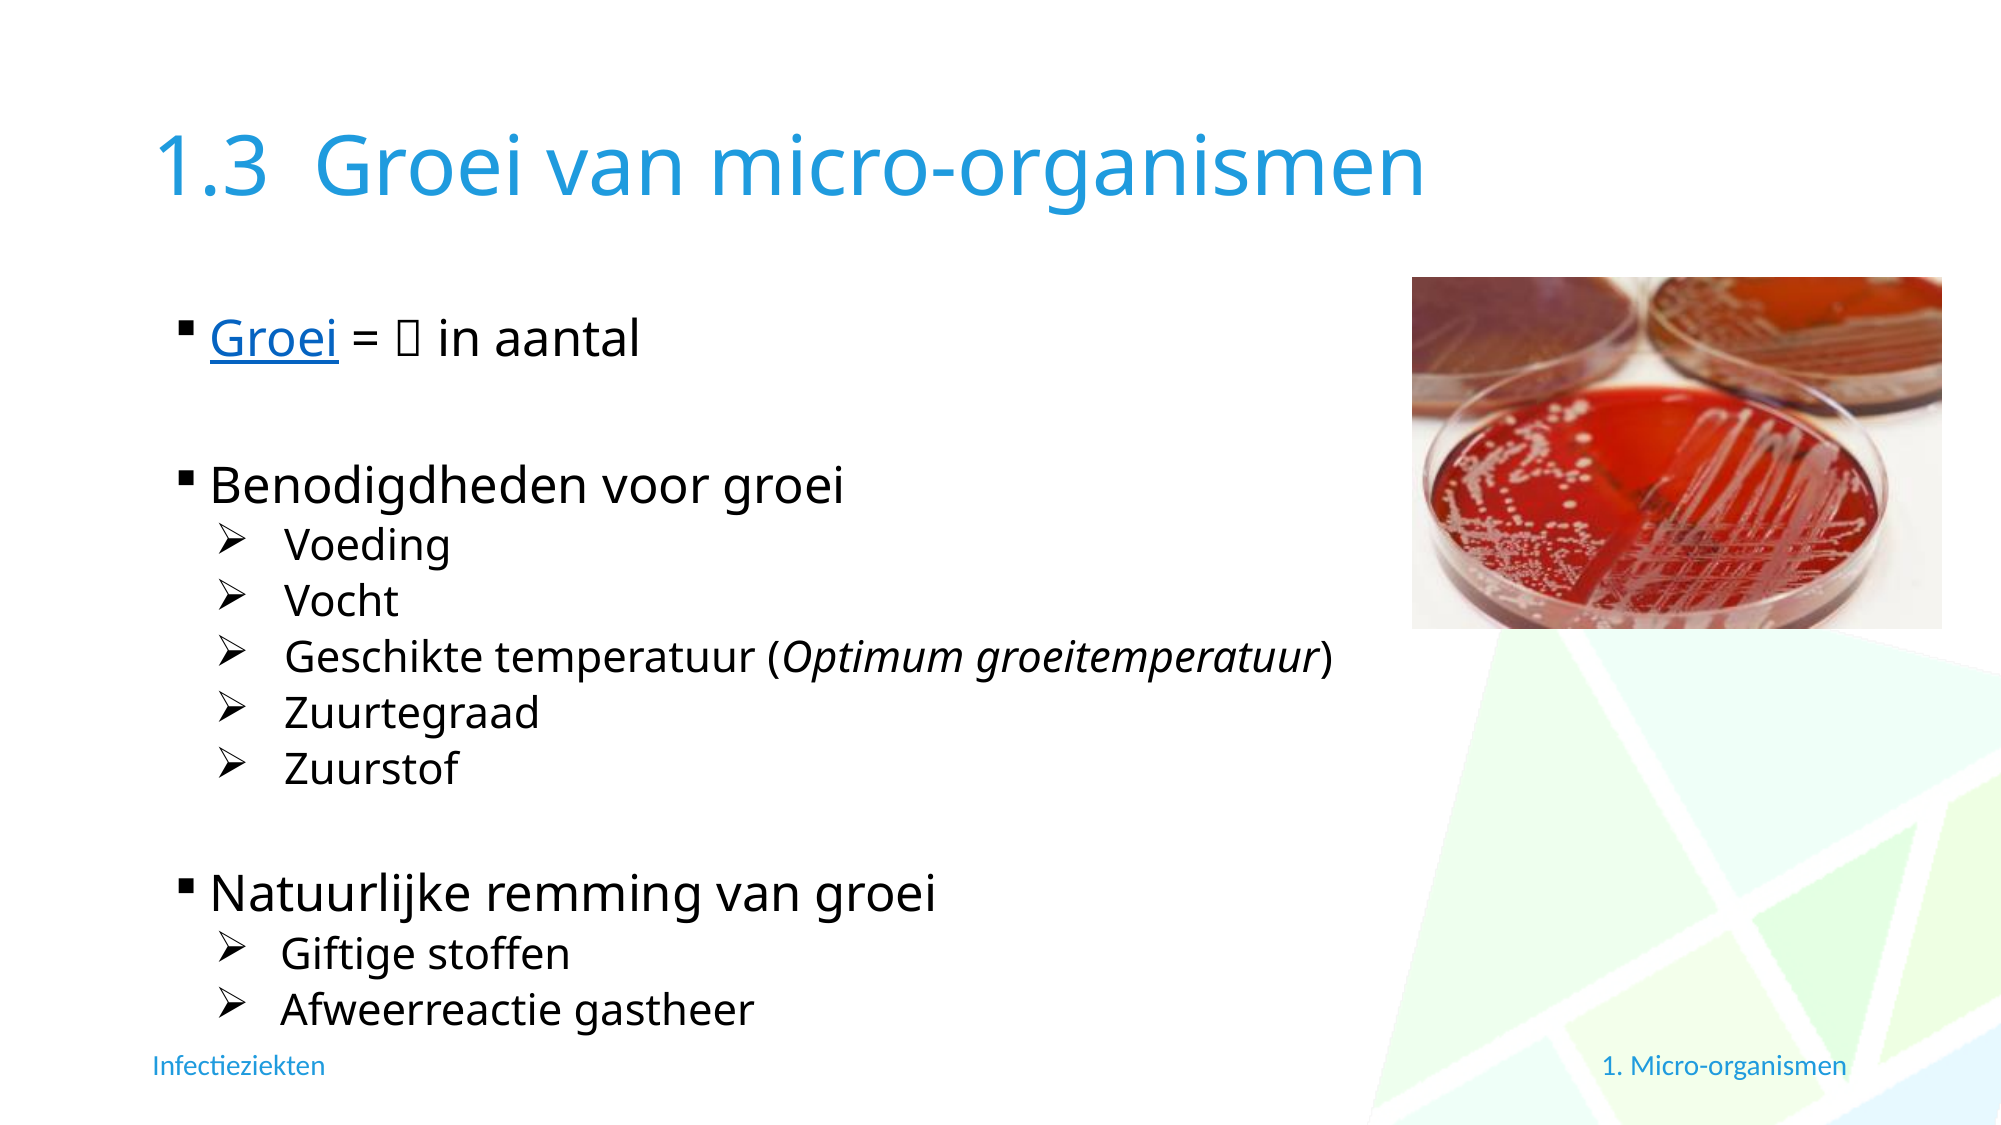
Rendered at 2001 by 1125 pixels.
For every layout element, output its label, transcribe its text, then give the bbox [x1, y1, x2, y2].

list Groei =  in aantal Benodigdheden voor groei Voeding Vocht Geschikte temperatuur (Optimum groeitemperatuur) Zuurtegraad Zuurstof Natuurlijke remming van groei Giftige stoffen Afweerreactie gastheer [159, 299, 1863, 1043]
picture [1412, 277, 1942, 629]
title 1.3 Groei van micro-organismen [137, 59, 1863, 278]
list 1. Micro-organismen [1412, 1042, 1863, 1103]
list Infectieziekten [137, 1042, 588, 1103]
